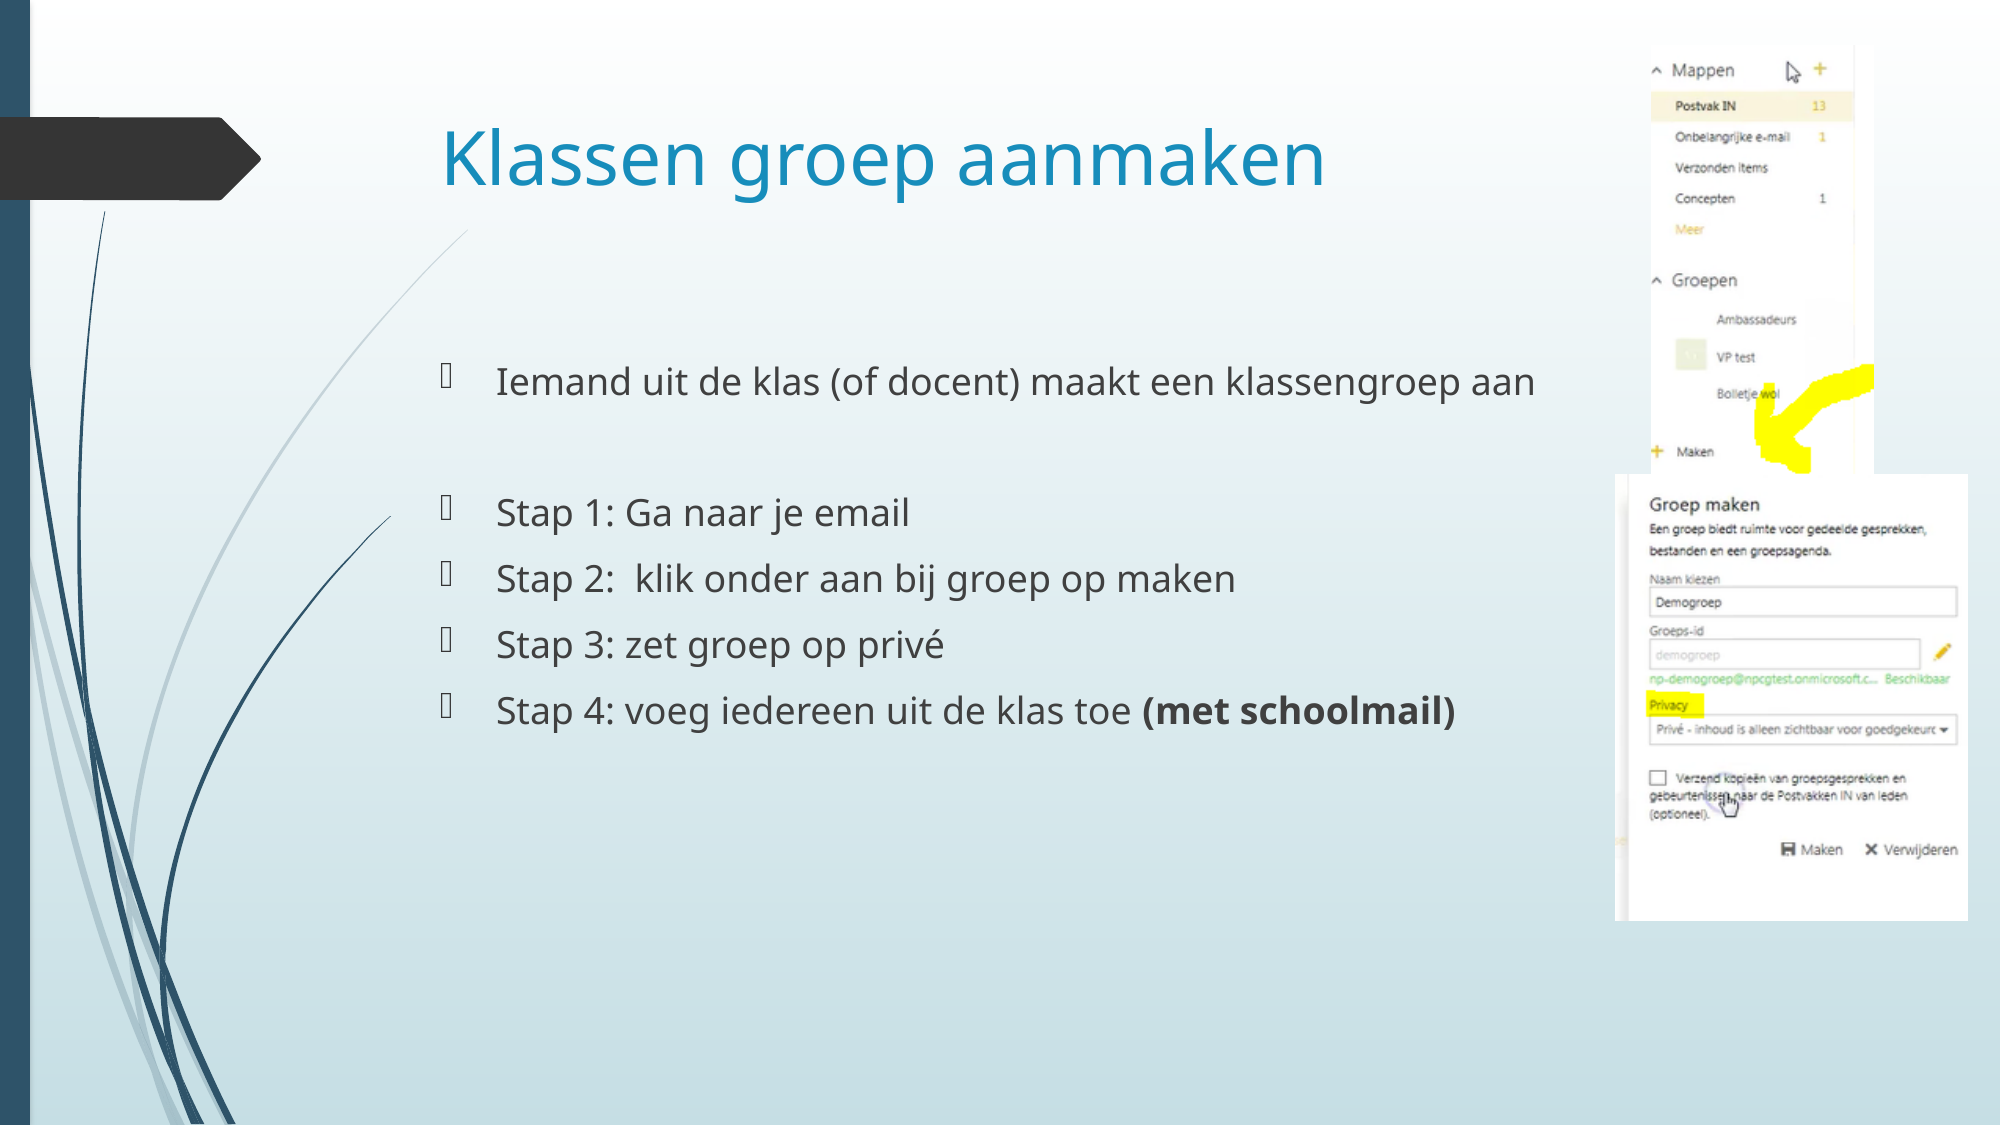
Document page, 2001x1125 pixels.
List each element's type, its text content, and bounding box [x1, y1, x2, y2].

title Klassen groep aanmaken [425, 102, 1646, 313]
title Klassen groep aanmaken [1878, 102, 1888, 313]
list Iemand uit de klas (of docent) maakt een klassengroep aan Stap 1: Ga naar je email Stap 2: klik onder aan bij groep op maken Stap 3: zet groep op privé Stap 4: voeg iedereen uit de klas toe (met schoolmail) [424, 350, 1888, 970]
picture [1615, 45, 1968, 921]
